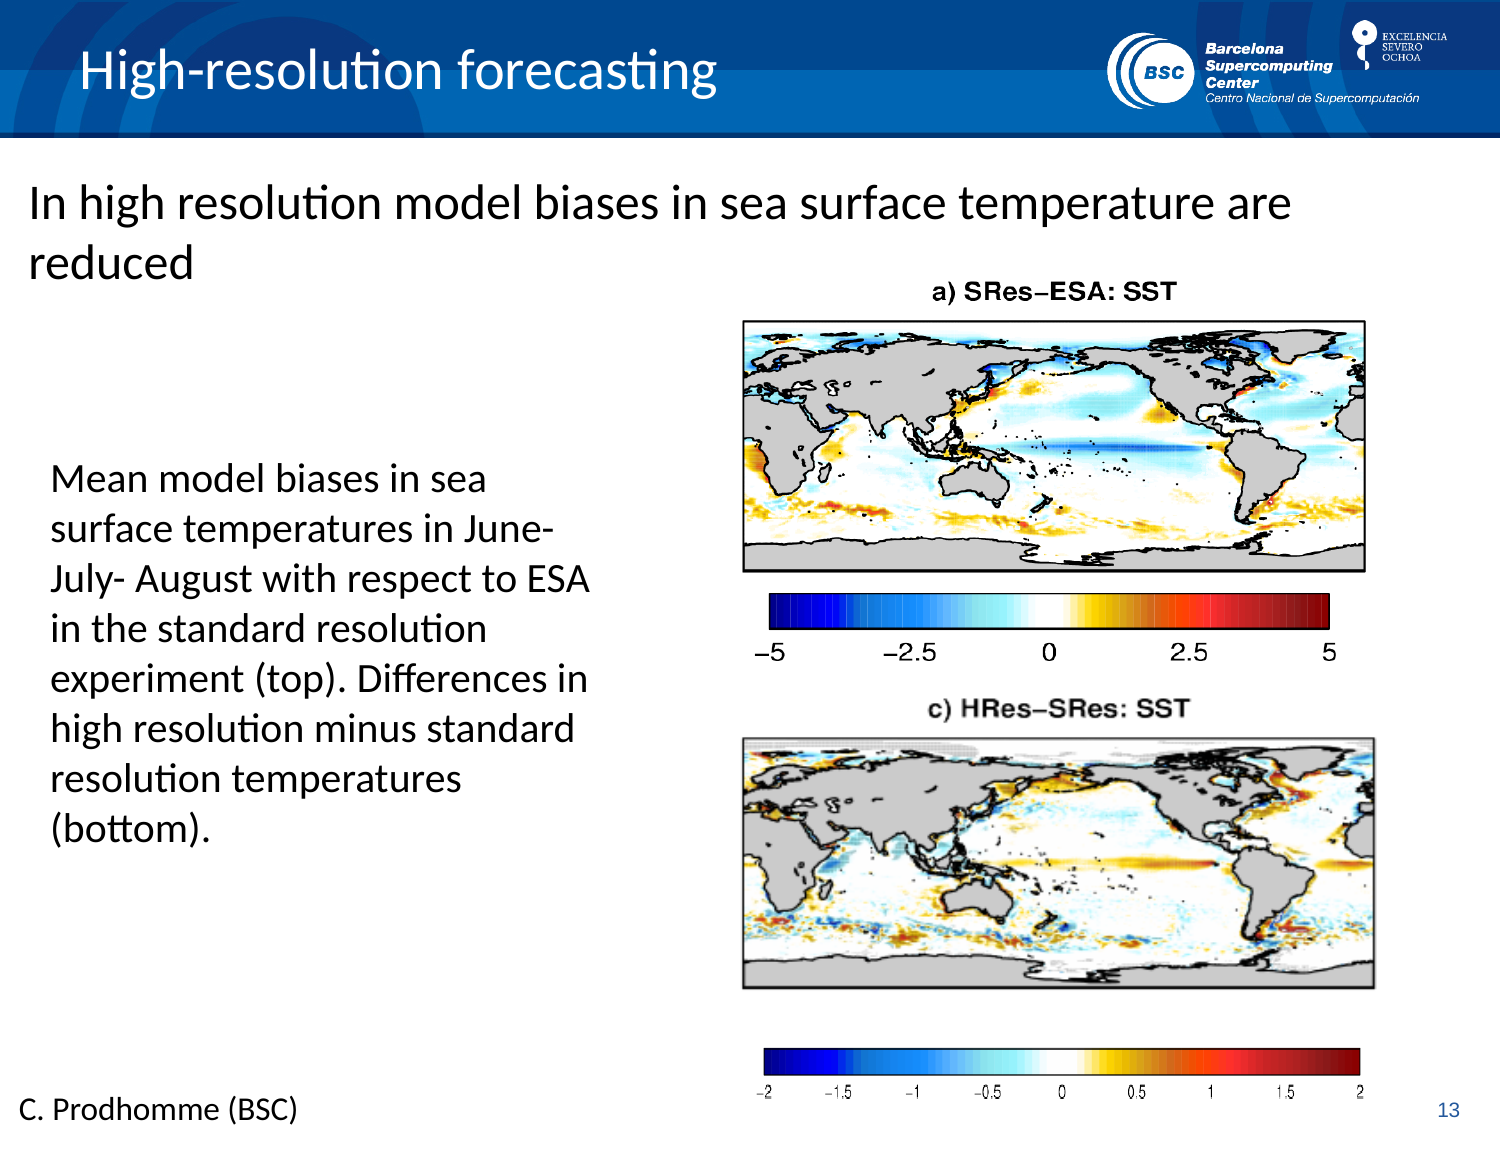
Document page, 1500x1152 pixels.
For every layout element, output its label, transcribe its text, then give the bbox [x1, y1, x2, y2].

picture [731, 672, 1400, 1005]
text_box C. Prodhomme (BSC) [4, 1078, 527, 1133]
picture [752, 1037, 1371, 1111]
text_box Mean model biases in sea surface temperatures in June-July- August with respect to ESA in the standard resolution experiment (top). Differences in high resolution minus standard resolution temperatures (bottom). [35, 442, 626, 908]
text_box High-resolution forecasting [65, 23, 1081, 138]
text_box In high resolution model biases in sea surface temperature are reduced [13, 162, 1425, 298]
picture [0, 0, 1500, 138]
picture [721, 265, 1371, 669]
